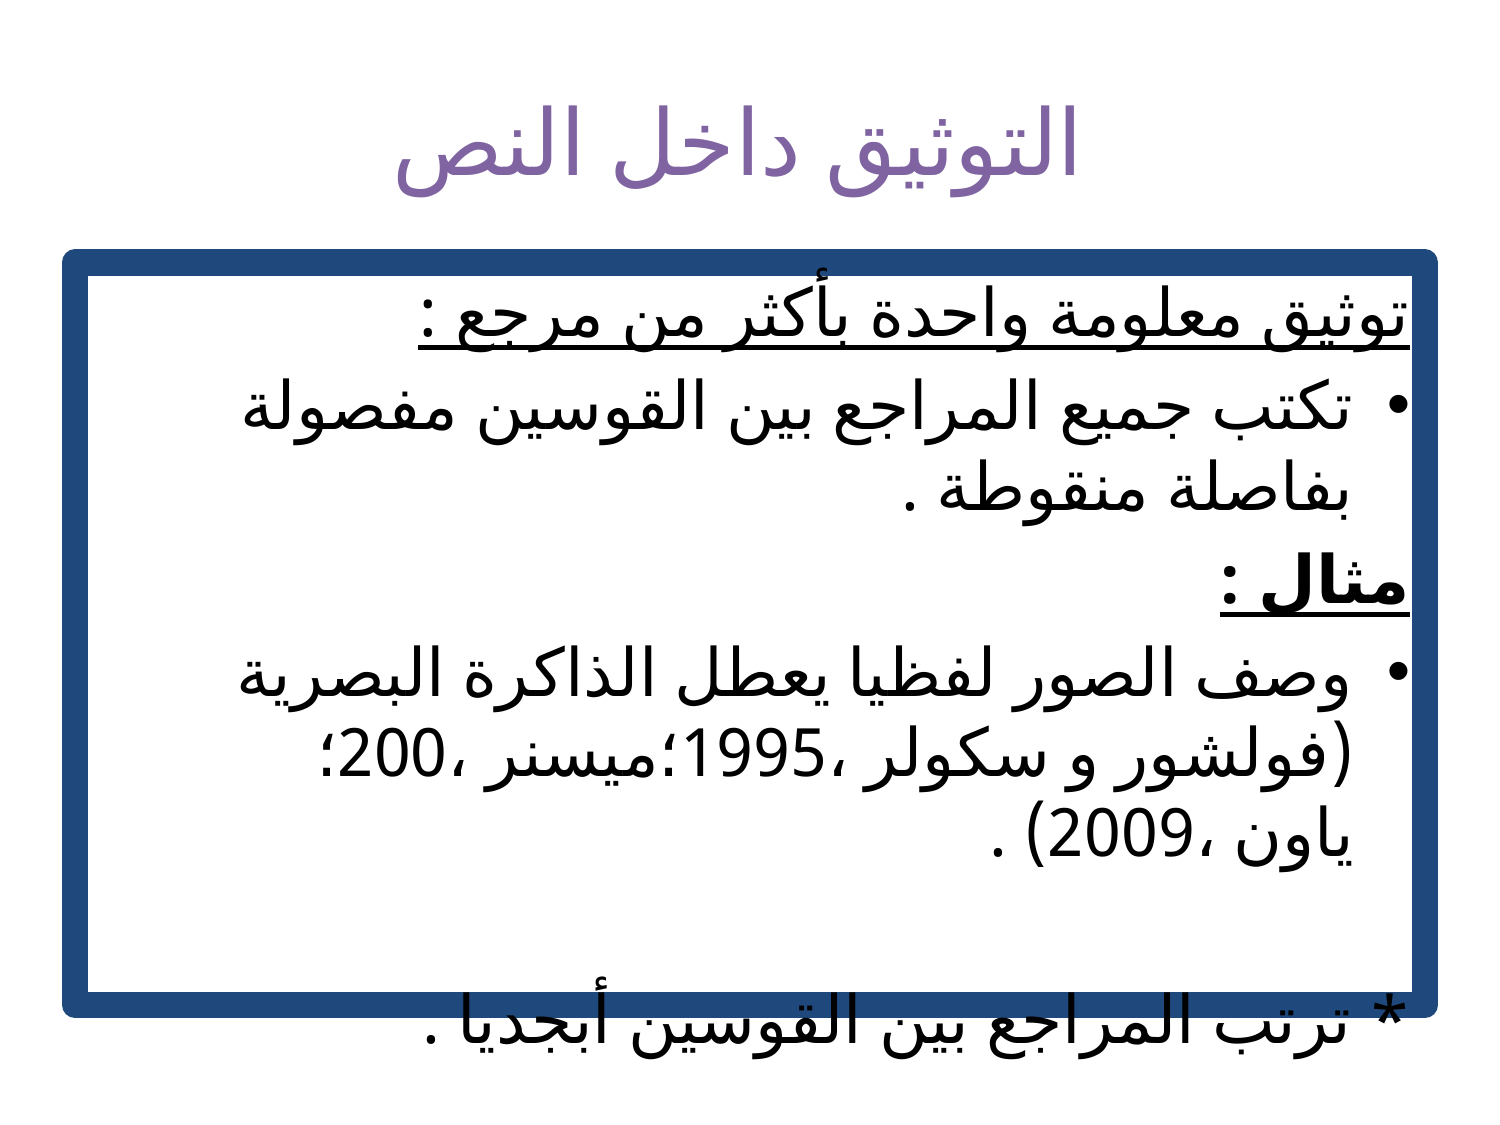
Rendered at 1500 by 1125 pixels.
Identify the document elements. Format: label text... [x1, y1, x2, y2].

title التوثيق داخل النص [75, 45, 1425, 233]
list توثيق معلومة واحدة بأكثر من مرجع : تكتب جميع المراجع بين القوسين مفصولة بفاصلة منقوطة . مثال : وصف الصور لفظيا يعطل الذاكرة البصرية (فولشور و سكولر ،1995؛ميسنر ،200؛ياون ،2009) . * ترتب المراجع بين القوسين أبجديا . [75, 262, 1425, 1005]
